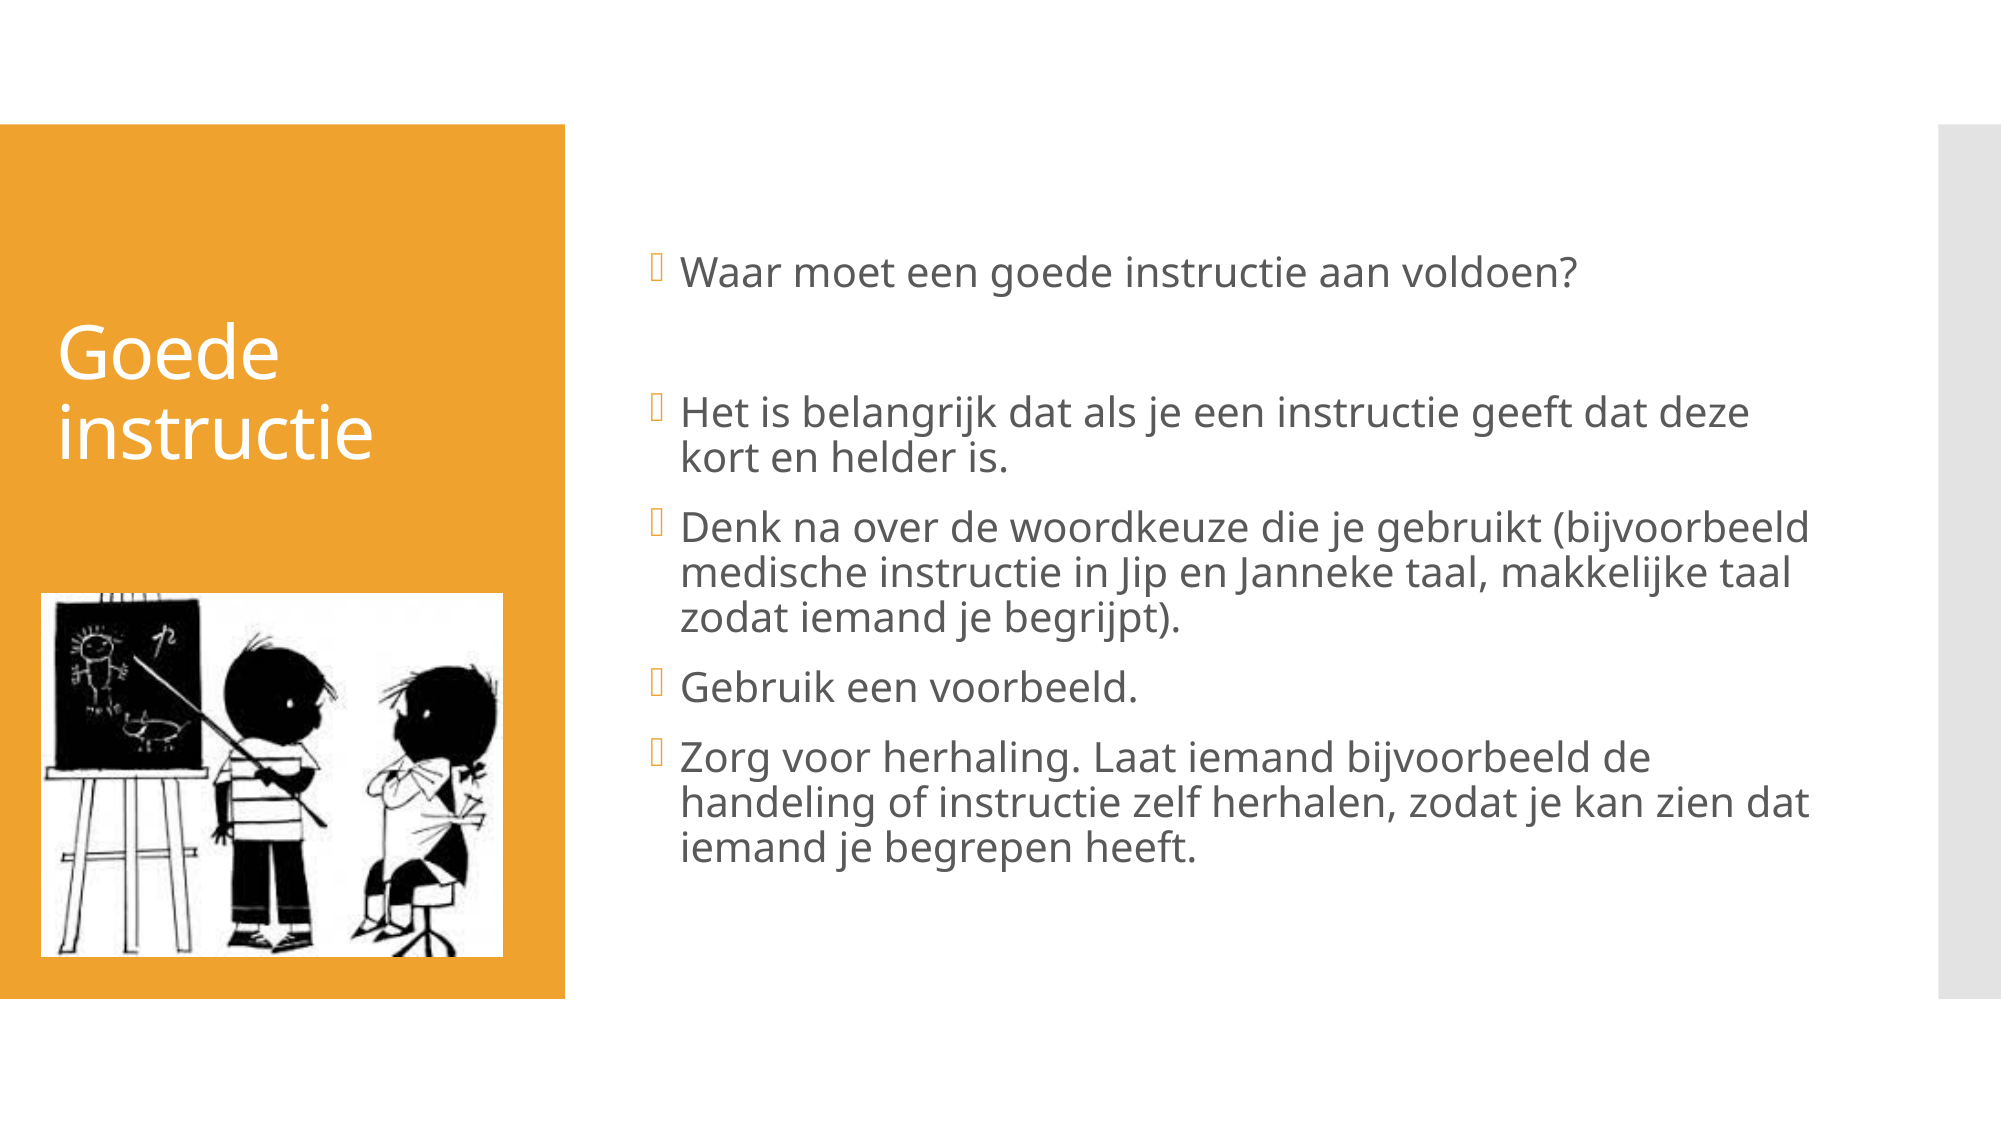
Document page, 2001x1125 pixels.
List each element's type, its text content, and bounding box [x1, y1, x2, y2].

picture [41, 593, 503, 957]
title Goede instructie [41, 184, 525, 940]
list Waar moet een goede instructie aan voldoen? Het is belangrijk dat als je een instructie geeft dat deze kort en helder is. Denk na over de woordkeuze die je gebruikt (bijvoorbeeld medische instructie in Jip en Janneke taal, makkelijke taal zodat iemand je begrijpt). Gebruik een voorbeeld. Zorg voor herhaling. Laat iemand bijvoorbeeld de handeling of instructie zelf herhalen, zodat je kan zien dat iemand je begrepen heeft. [634, 141, 1835, 982]
